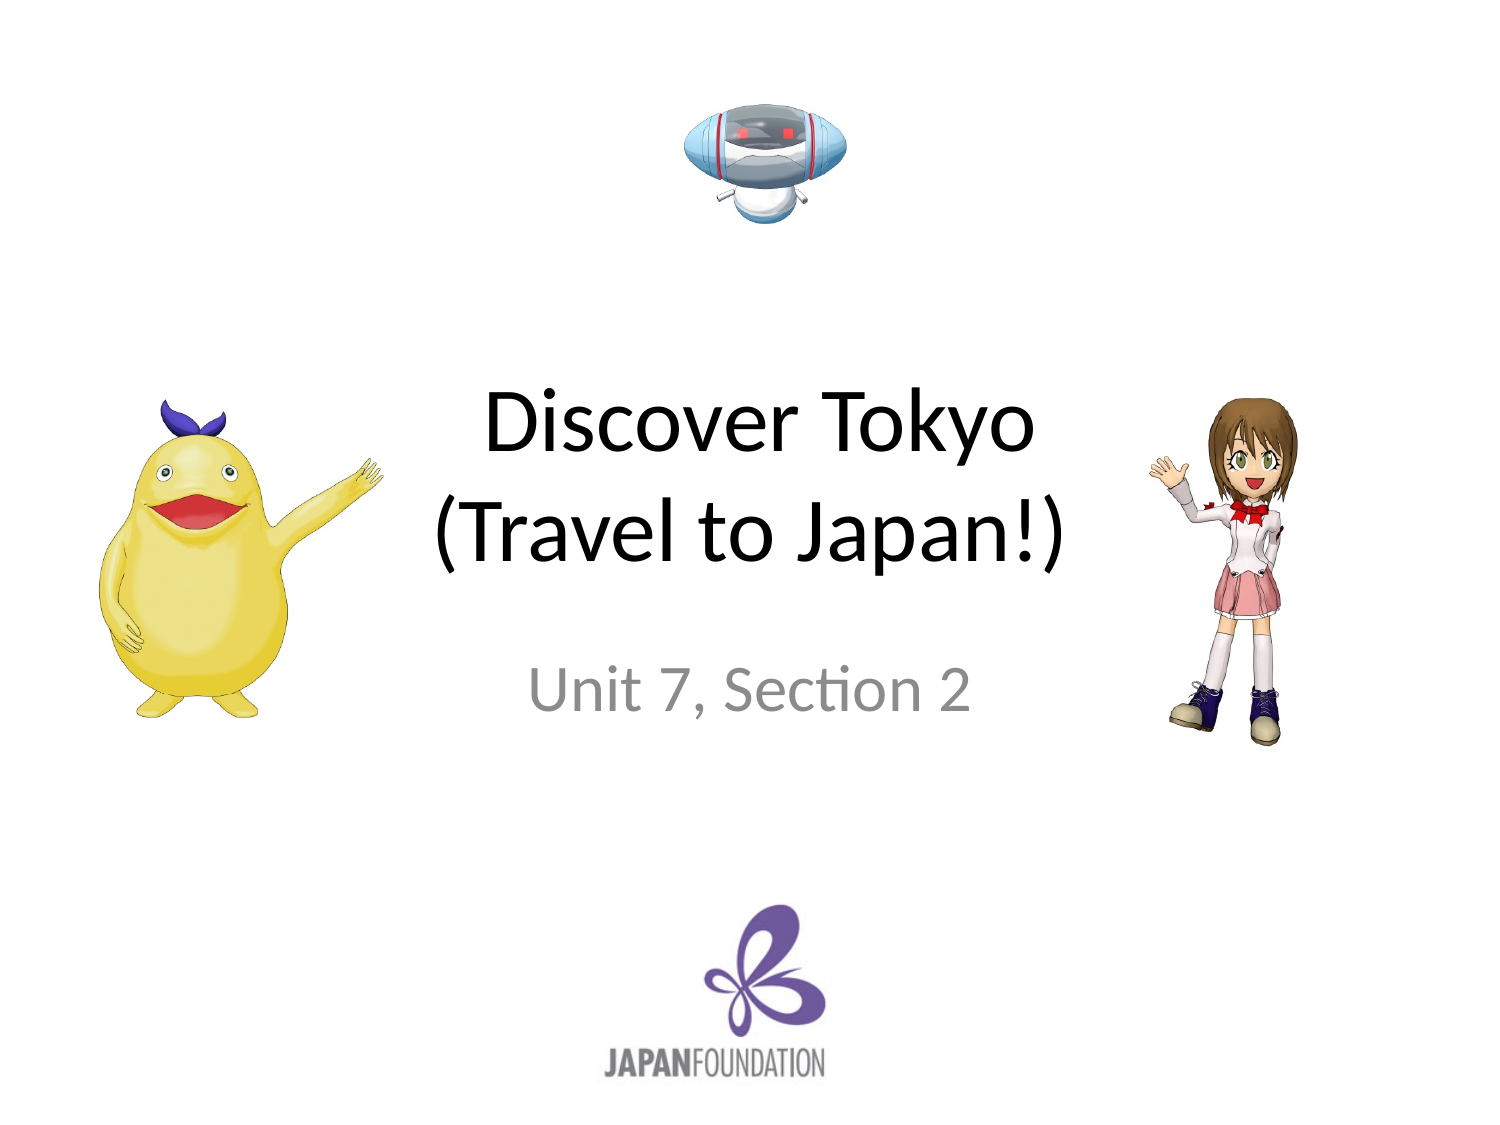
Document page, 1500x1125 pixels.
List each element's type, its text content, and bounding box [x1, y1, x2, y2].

picture [631, 63, 897, 241]
subtitle Unit 7, Section 2 [225, 637, 1275, 925]
picture [596, 893, 836, 1090]
picture [0, 380, 464, 733]
title Discover Tokyo (Travel to Japan!) [112, 349, 1388, 591]
picture [944, 361, 1500, 752]
